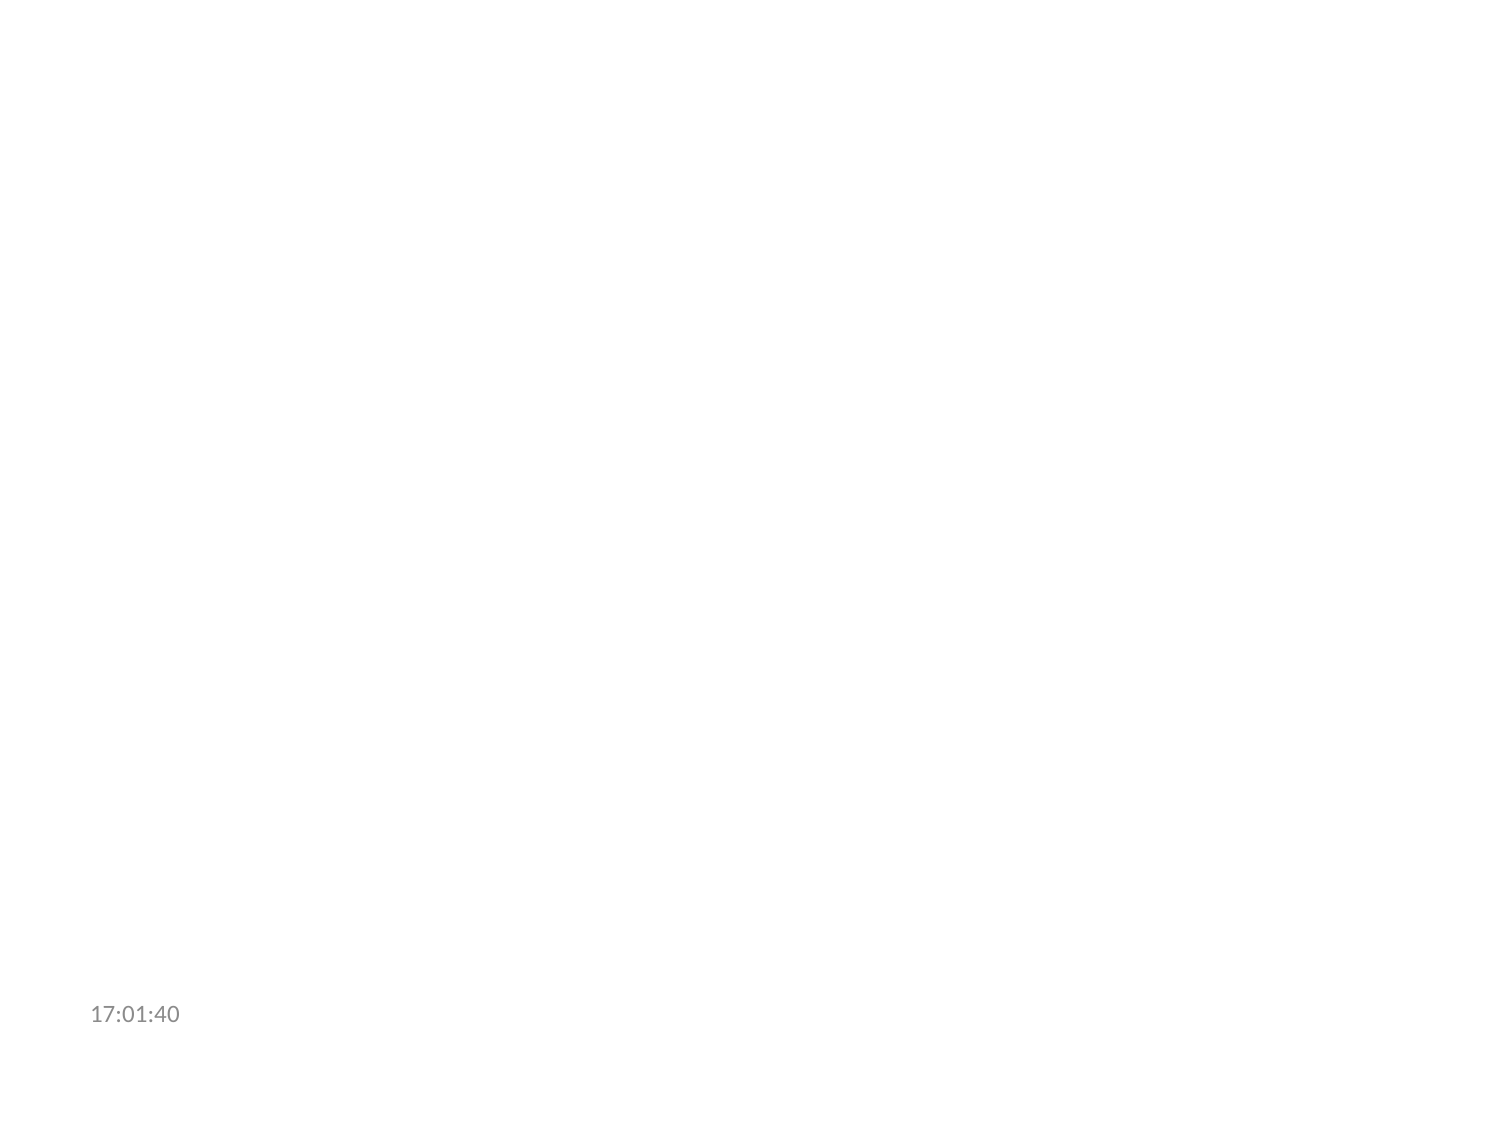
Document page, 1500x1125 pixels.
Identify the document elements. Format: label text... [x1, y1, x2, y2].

text_box 15:35:09 [75, 982, 425, 1043]
